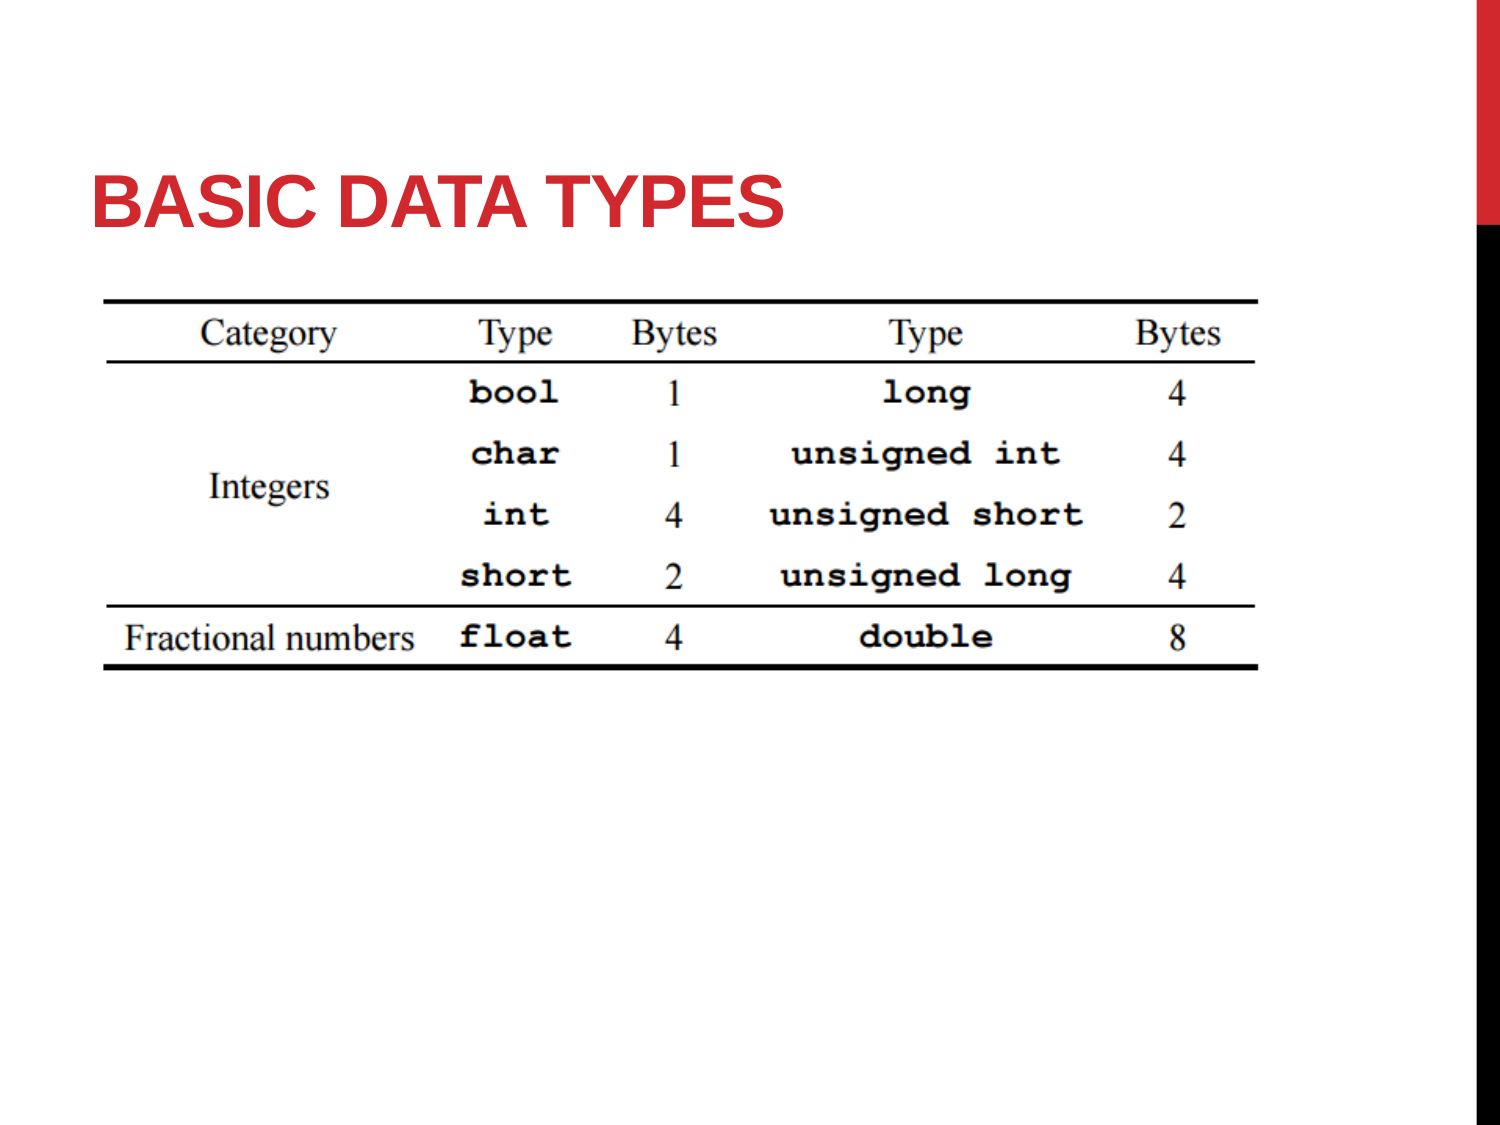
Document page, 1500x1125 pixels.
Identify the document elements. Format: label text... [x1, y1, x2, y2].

picture [88, 286, 1274, 681]
title Basic data types [75, 25, 1025, 250]
